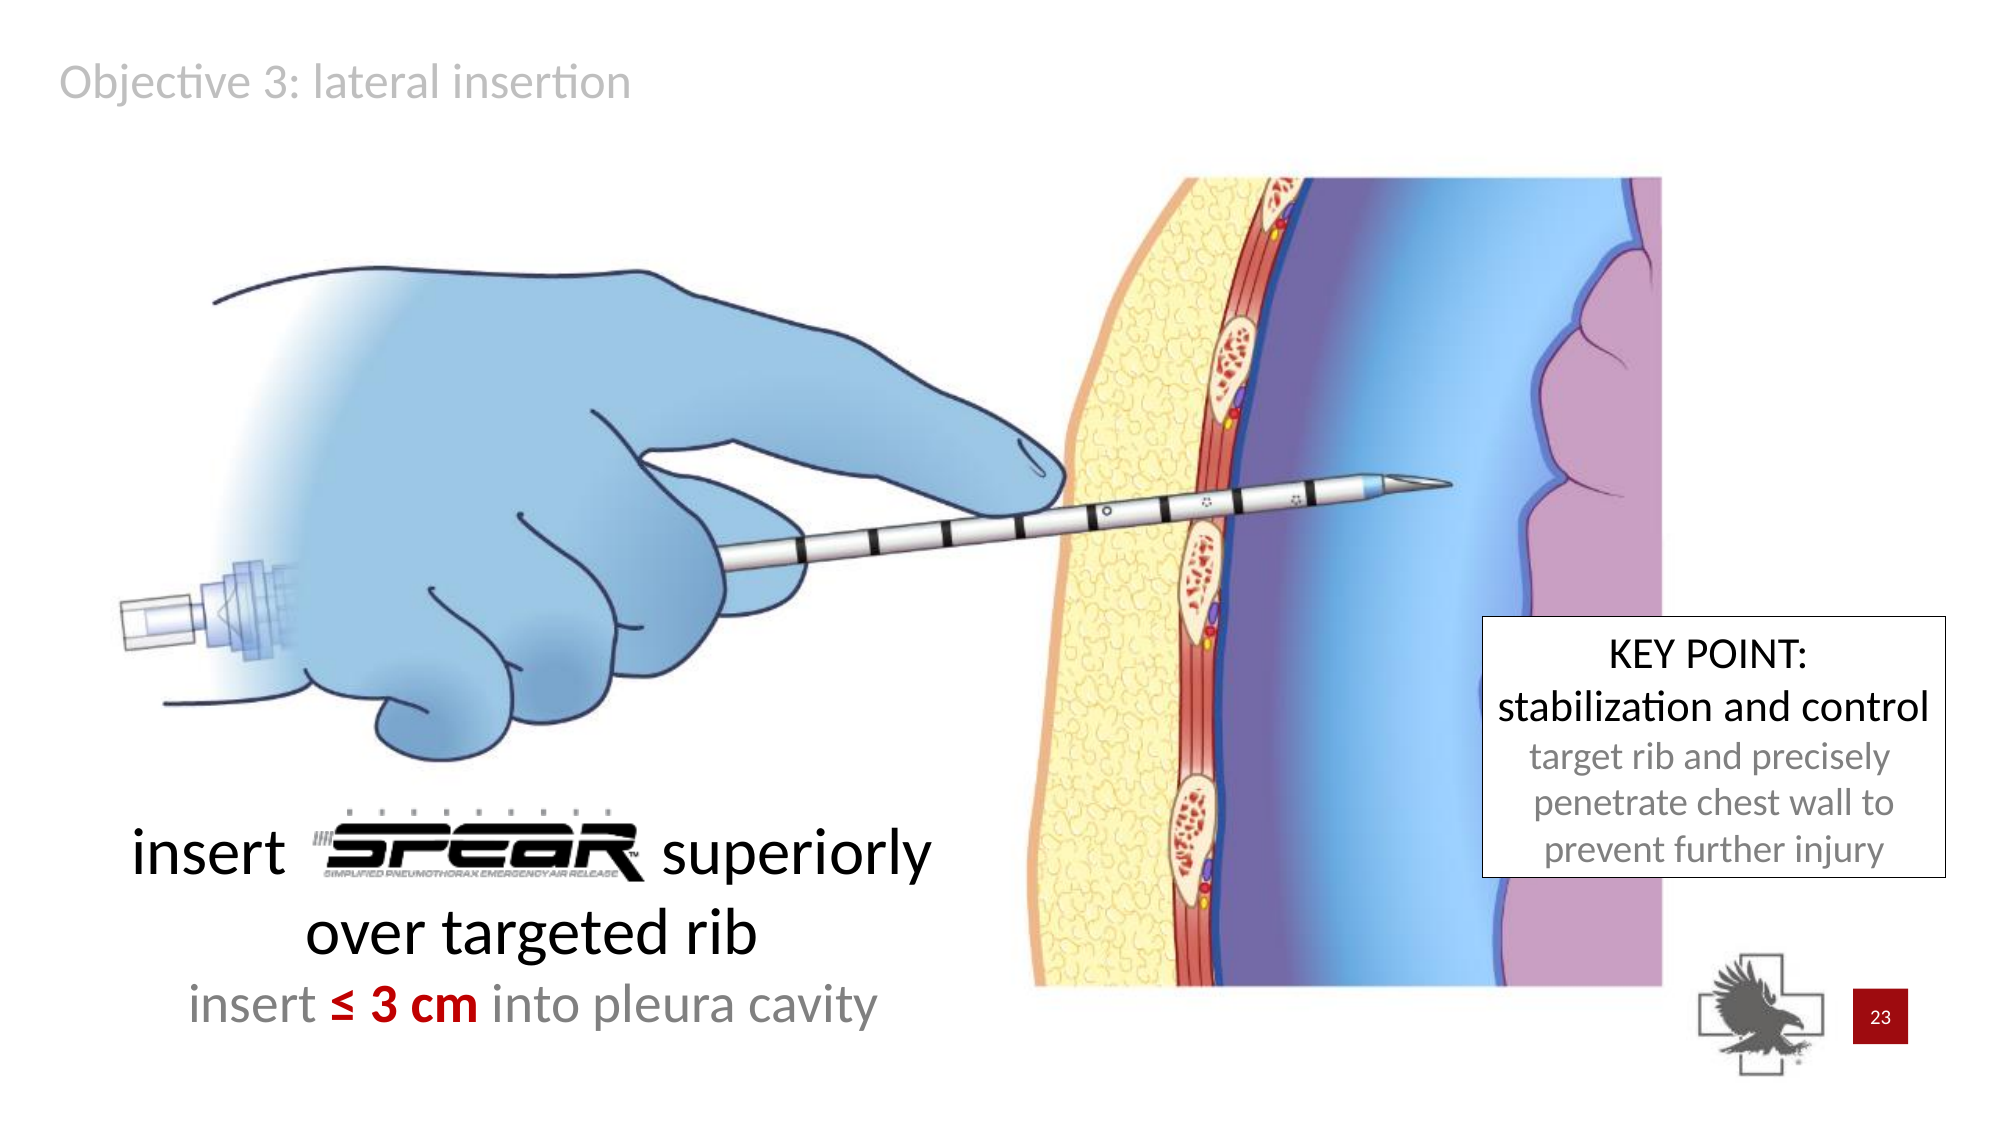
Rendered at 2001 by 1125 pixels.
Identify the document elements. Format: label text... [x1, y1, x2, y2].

slide_number 23 [1853, 988, 1909, 1045]
text_box Objective 3: lateral insertion [44, 40, 679, 116]
text_box insert superiorly over targeted rib insert ≤ 3 cm into pleura cavity [113, 1016, 967, 1042]
picture [86, 133, 1681, 1016]
text_box KEY POINT: stabilization and control target rib and precisely penetrate chest wall to prevent further injury [1681, 616, 1946, 878]
picture [1686, 939, 1842, 1089]
